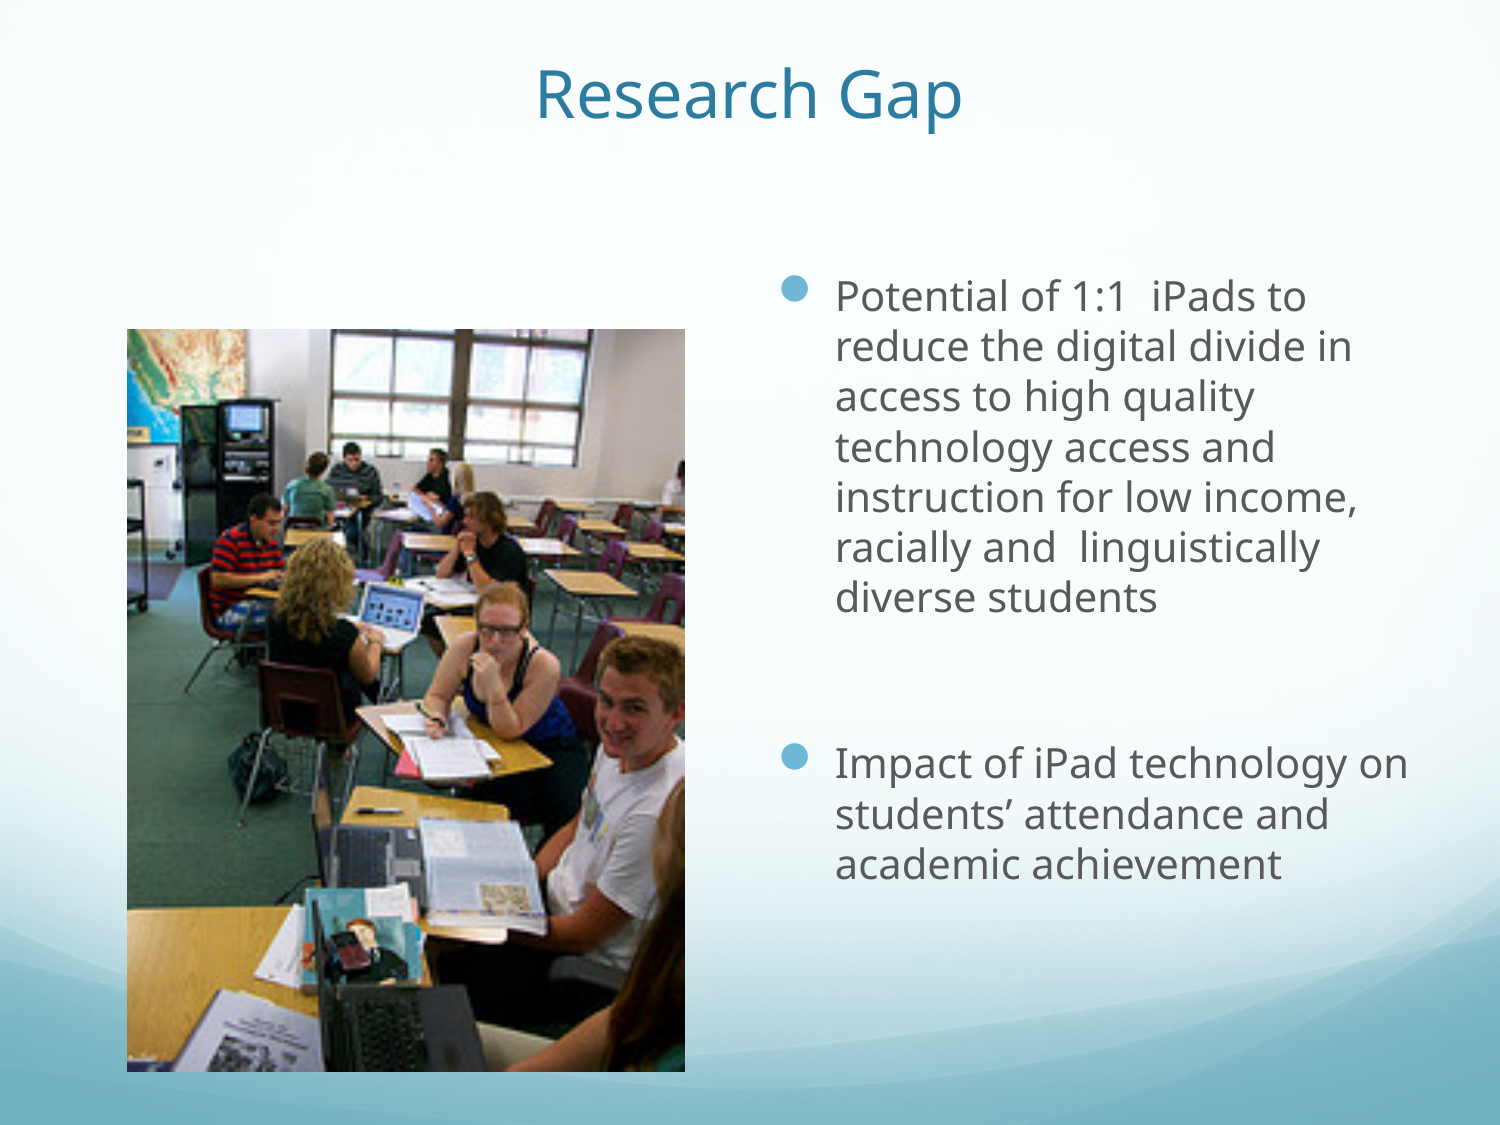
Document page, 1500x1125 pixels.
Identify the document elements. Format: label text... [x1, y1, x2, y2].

list Potential of 1:1 iPads to reduce the digital divide in access to high quality technology access and instruction for low income, racially and linguistically diverse students Impact of iPad technology on students’ attendance and academic achievement [762, 262, 1425, 1073]
title Research Gap [90, 17, 1410, 140]
picture [73, 329, 738, 1073]
